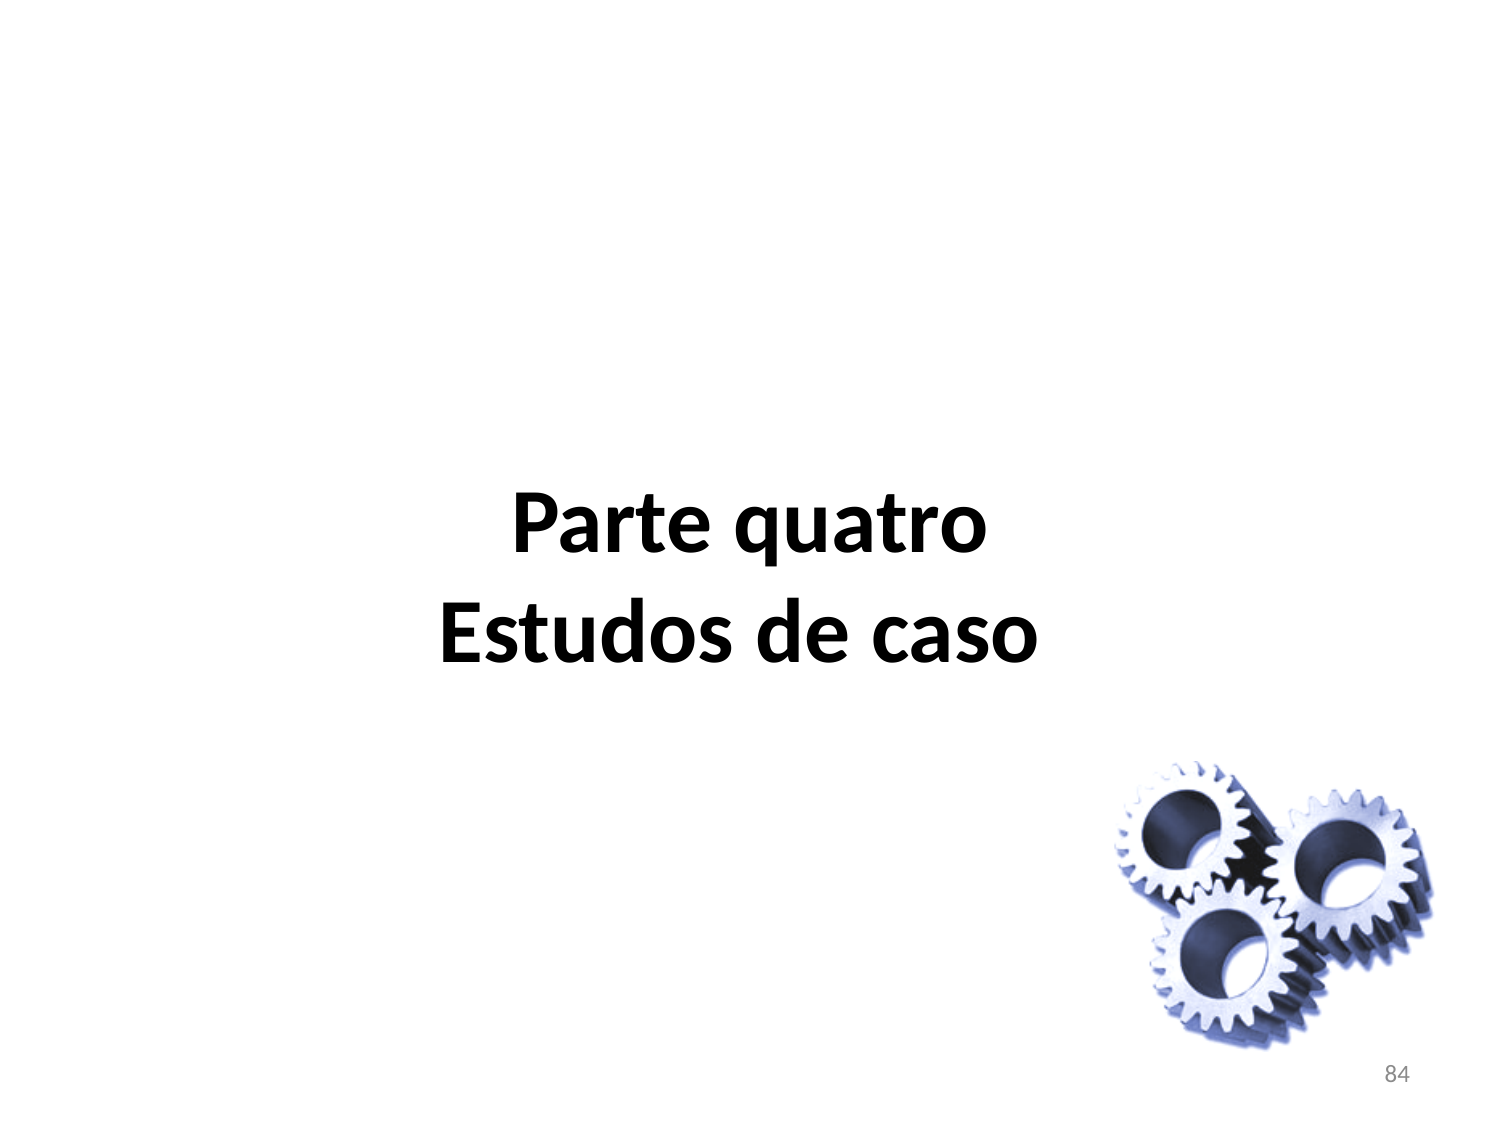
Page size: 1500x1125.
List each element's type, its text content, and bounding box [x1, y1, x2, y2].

title Parte quatro Estudos de caso [75, 453, 1425, 641]
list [1113, 761, 1436, 1052]
slide_number 84 [1074, 1042, 1425, 1103]
